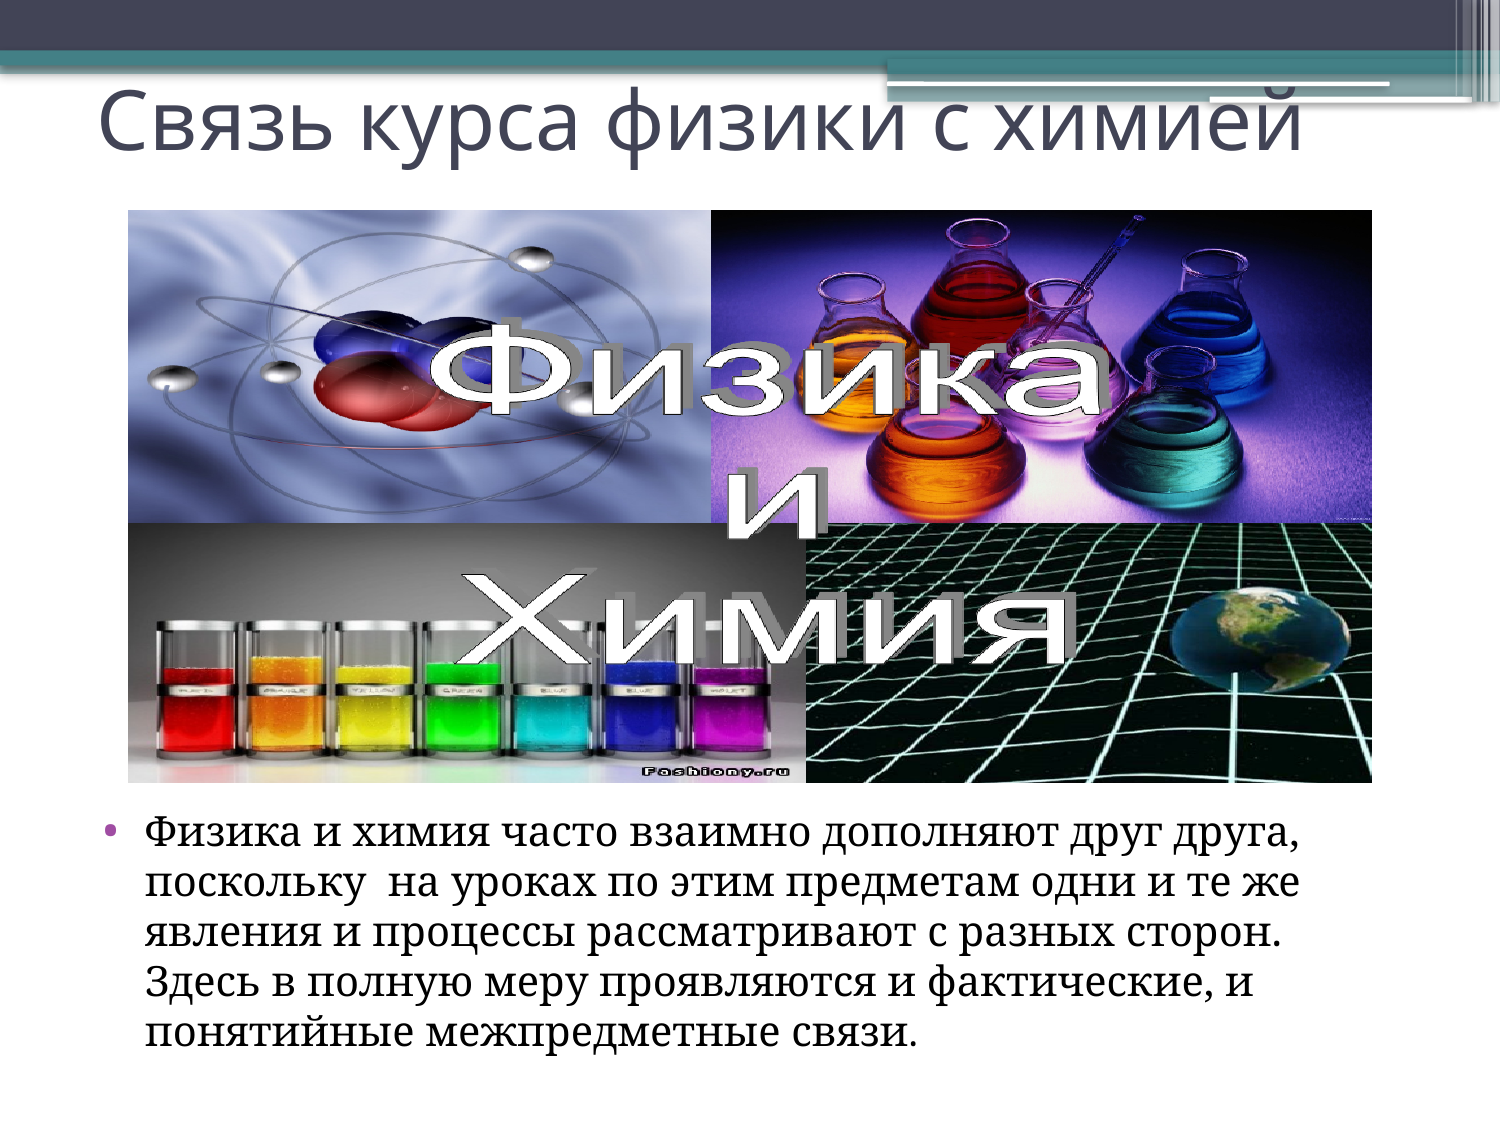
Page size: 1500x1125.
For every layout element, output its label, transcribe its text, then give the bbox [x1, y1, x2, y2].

title Связь курса физики с химией [82, 35, 1432, 200]
picture [128, 210, 1372, 783]
list Физика и химия часто взаимно дополняют друг друга, поскольку на уроках по этим предметам одни и те же явления и процессы рассматривают с разных сторон. Здесь в полную меру проявляются и фактические, и понятийные межпредметные связи. [70, 796, 1421, 1067]
